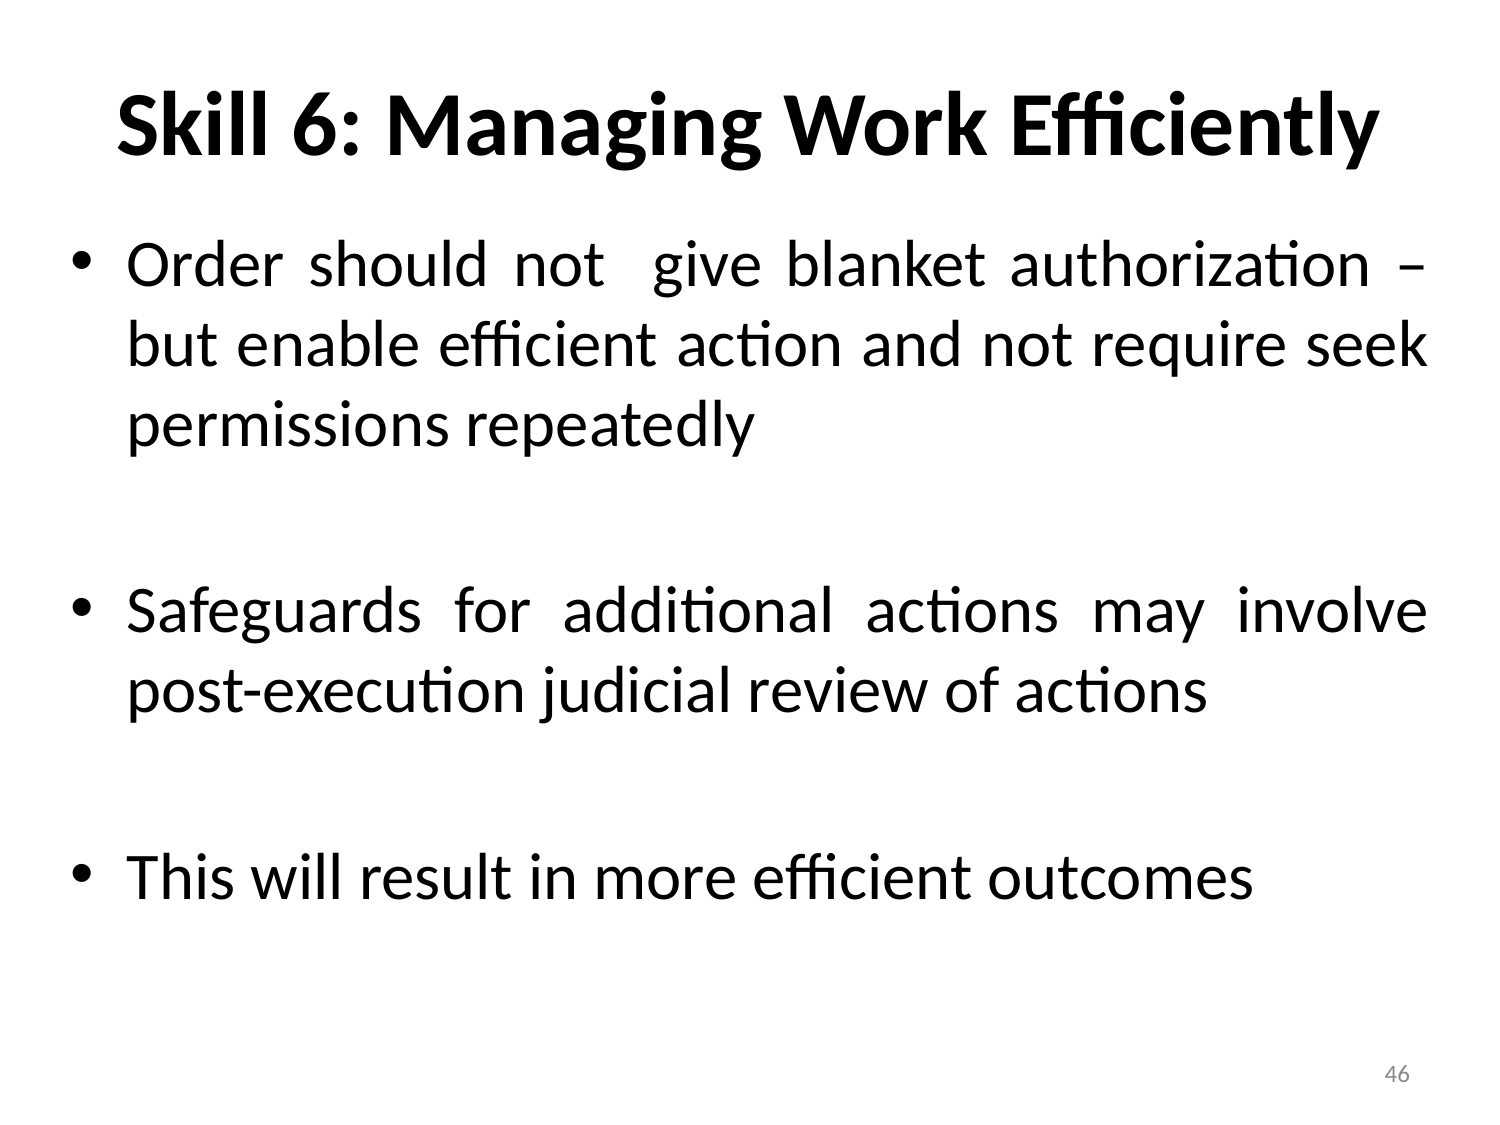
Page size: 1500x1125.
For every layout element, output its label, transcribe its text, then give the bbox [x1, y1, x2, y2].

title Skill 6: Managing Work Efficiently [75, 24, 1425, 213]
text_box Order should not give blanket authorization – but enable efficient action and not require seek permissions repeatedly Safeguards for additional actions may involve post-execution judicial review of actions This will result in more efficient outcomes [55, 212, 1445, 1088]
slide_number 46 [1074, 1042, 1425, 1103]
